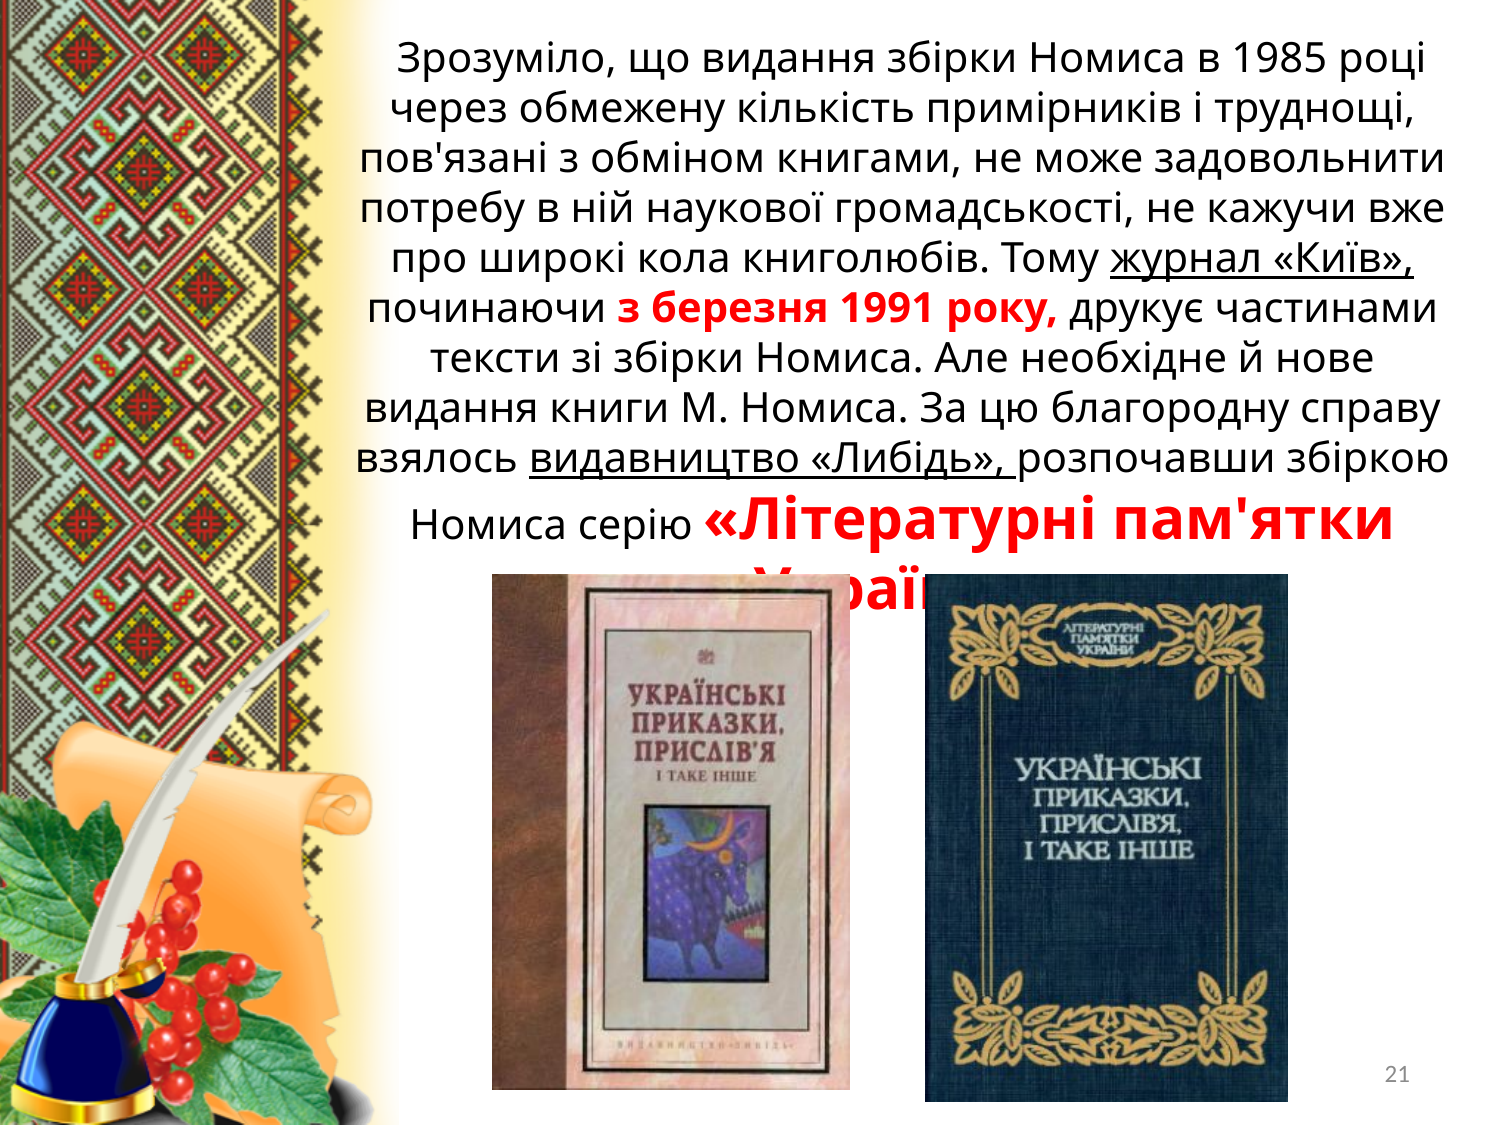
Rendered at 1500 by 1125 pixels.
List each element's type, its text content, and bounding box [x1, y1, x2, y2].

picture [491, 573, 850, 1091]
text_box Зрозуміло, що видання збірки Номиса в 1985 році через обмежену кількість примірників і труднощі, пов'язані з обміном книгами, не може задовольнити потребу в ній наукової громадськості, не кажучи вже про широкі кола книголюбів. Тому журнал «Київ», починаючи з березня 1991 року, друкує частинами тексти зі збірки Номиса. Але необхідне й нове видання книги М. Номиса. За цю благородну справу взялось видавництво «Либідь», розпочавши збіркою Номиса серію «Літературні пам'ятки України». [402, 23, 1477, 679]
picture [925, 573, 1288, 1102]
picture [0, 0, 399, 1125]
slide_number 21 [1291, 1042, 1425, 1103]
